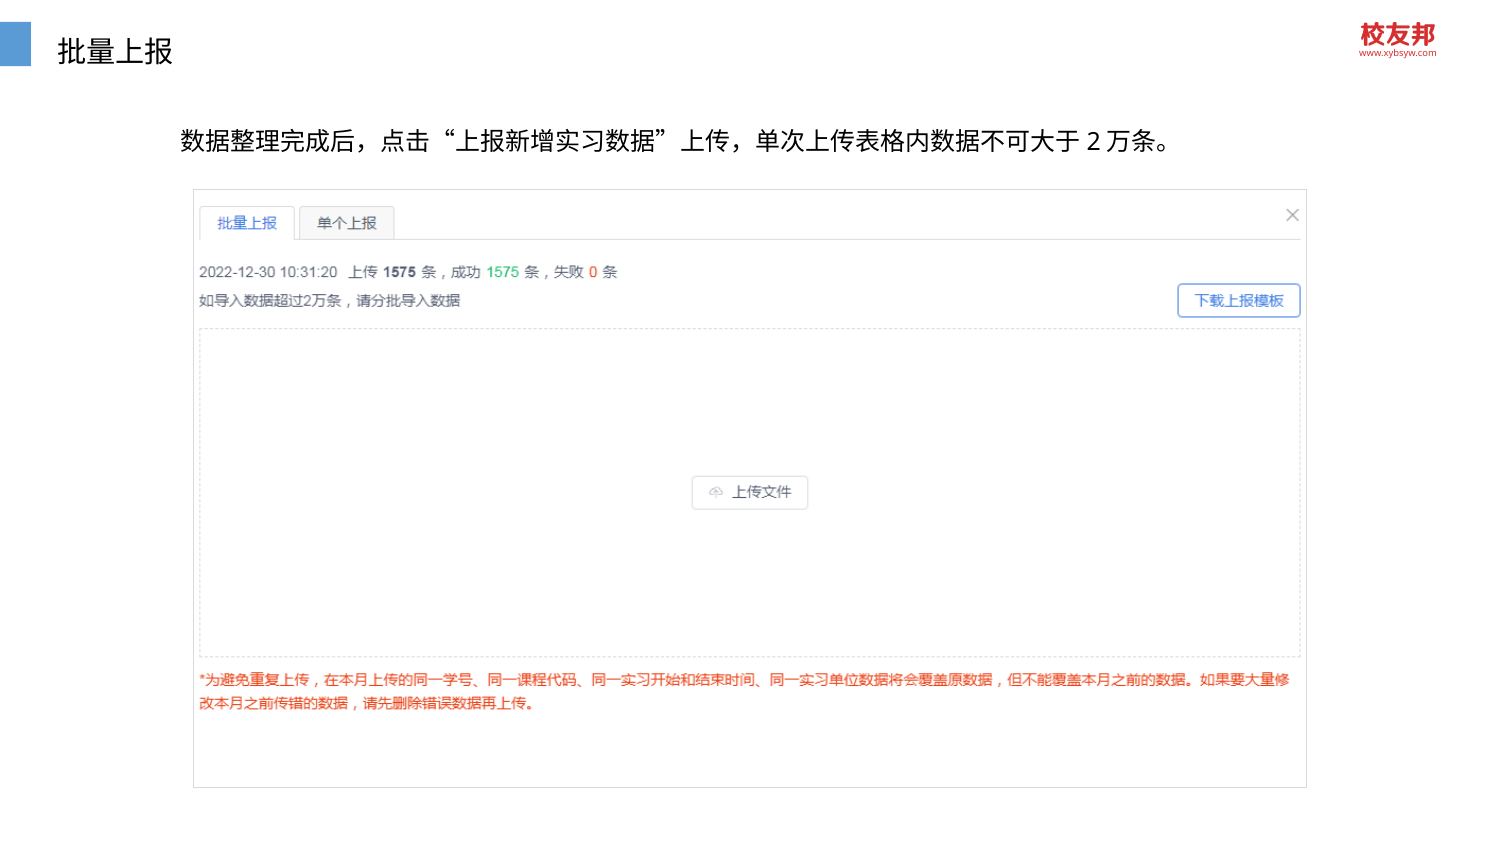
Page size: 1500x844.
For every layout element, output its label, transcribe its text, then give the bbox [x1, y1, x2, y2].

title 批量上报 [42, 11, 939, 77]
picture [193, 189, 1307, 788]
picture [1361, 22, 1435, 46]
text_box 数据整理完成后，点击“上报新增实习数据”上传，单次上传表格内数据不可大于2万条。 [166, 102, 1360, 163]
